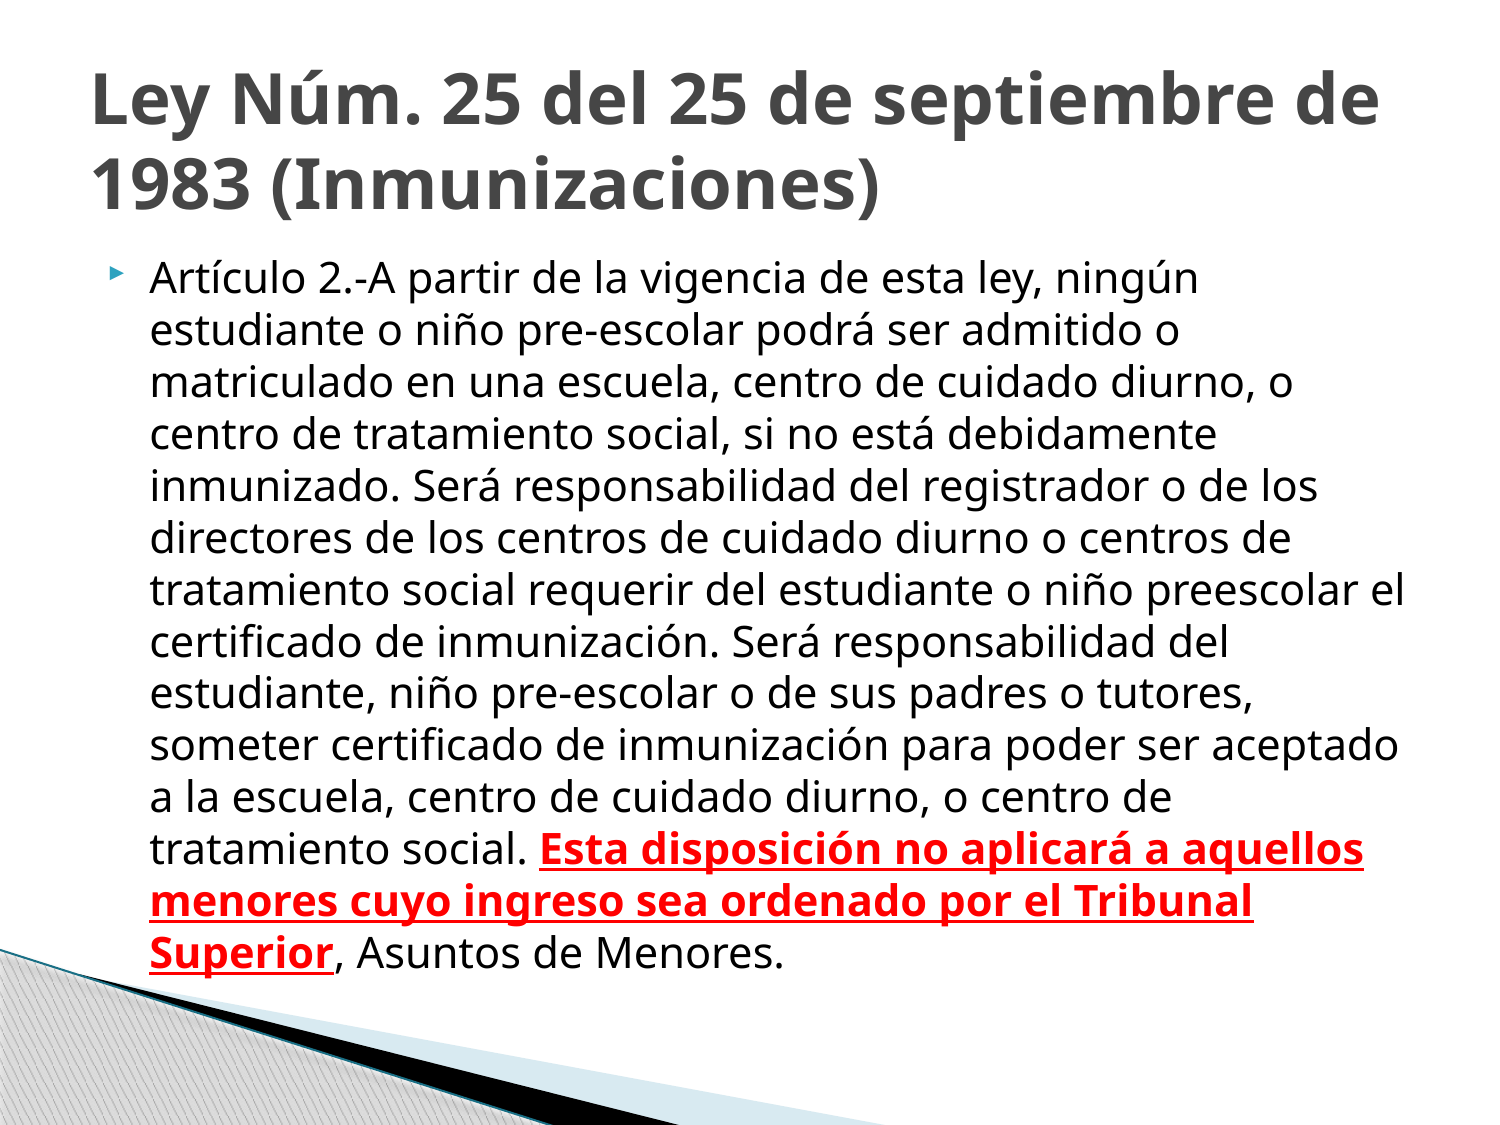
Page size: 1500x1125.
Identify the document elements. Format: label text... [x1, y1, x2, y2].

list Artículo 2.-A partir de la vigencia de esta ley, ningún estudiante o niño pre-escolar podrá ser admitido o matriculado en una escuela, centro de cuidado diurno, o centro de tratamiento social, si no está debidamente inmunizado. Será responsabilidad del registrador o de los directores de los centros de cuidado diurno o centros de tratamiento social requerir del estudiante o niño preescolar el certificado de inmunización. Será responsabilidad del estudiante, niño pre-escolar o de sus padres o tutores, someter certificado de inmunización para poder ser aceptado a la escuela, centro de cuidado diurno, o centro de tratamiento social. Esta disposición no aplicará a aquellos menores cuyo ingreso sea ordenado por el Tribunal Superior, Asuntos de Menores. [75, 243, 1425, 986]
title Ley Núm. 25 del 25 de septiembre de 1983 (Inmunizaciones) [75, 45, 1425, 233]
